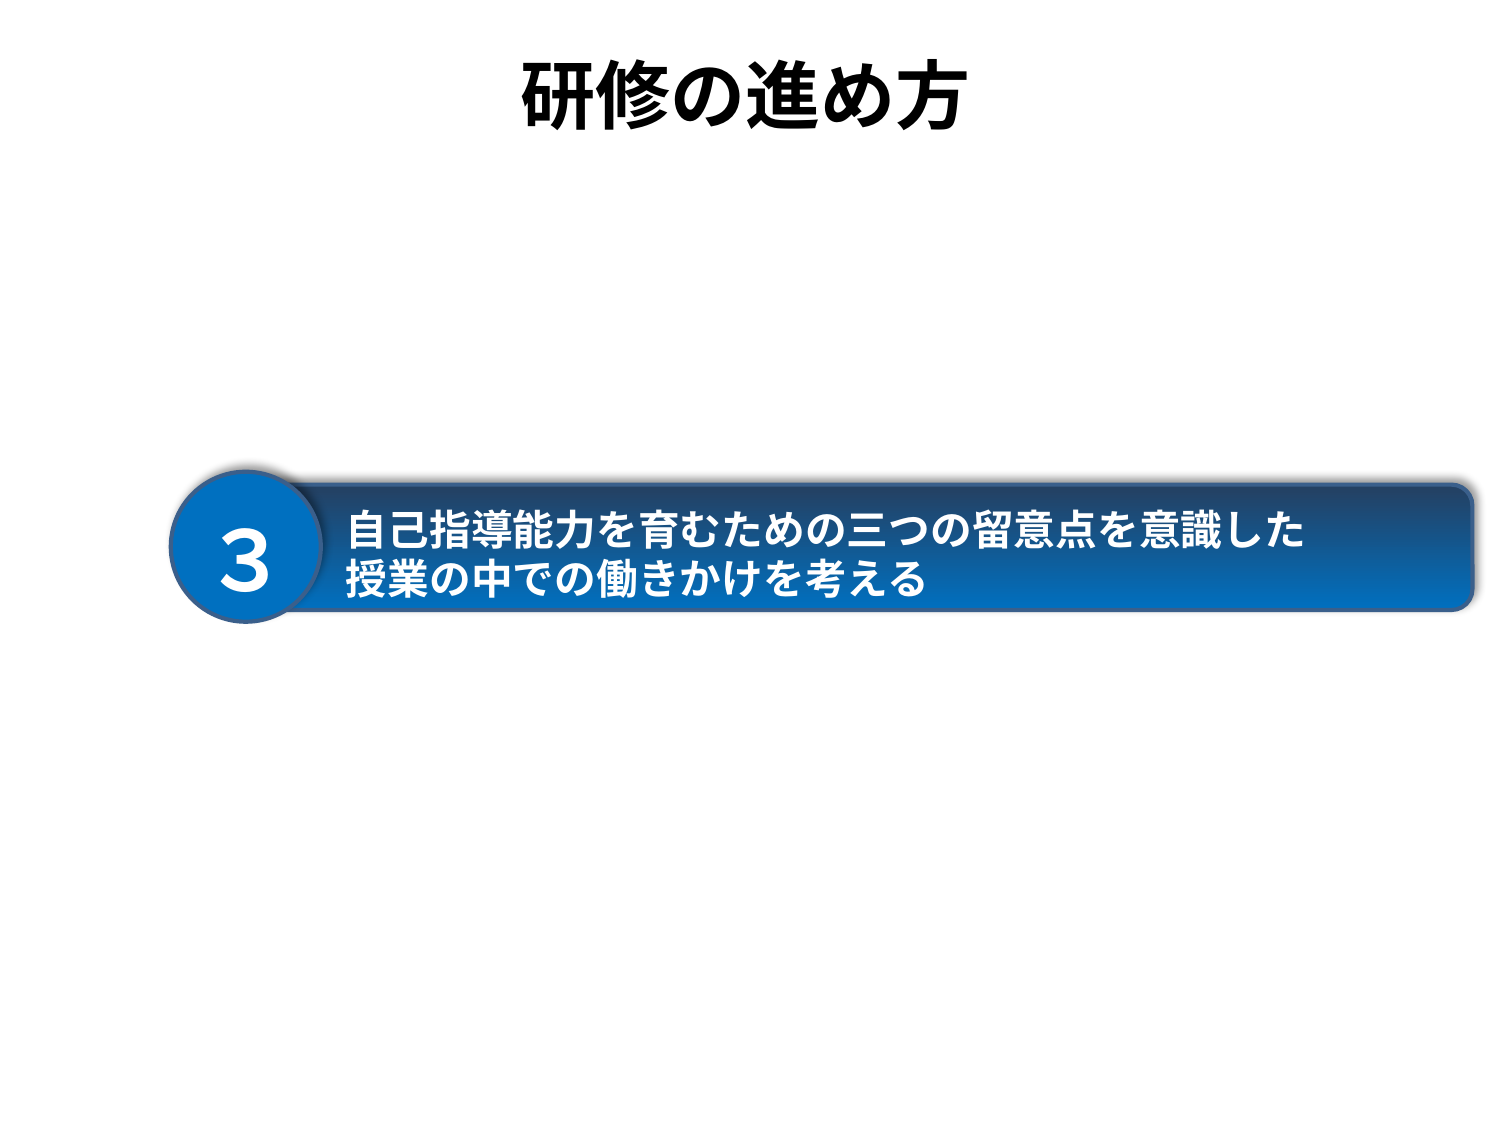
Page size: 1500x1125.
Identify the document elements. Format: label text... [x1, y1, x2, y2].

title 研修の進め方 [41, 0, 1392, 188]
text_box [170, 471, 1473, 622]
